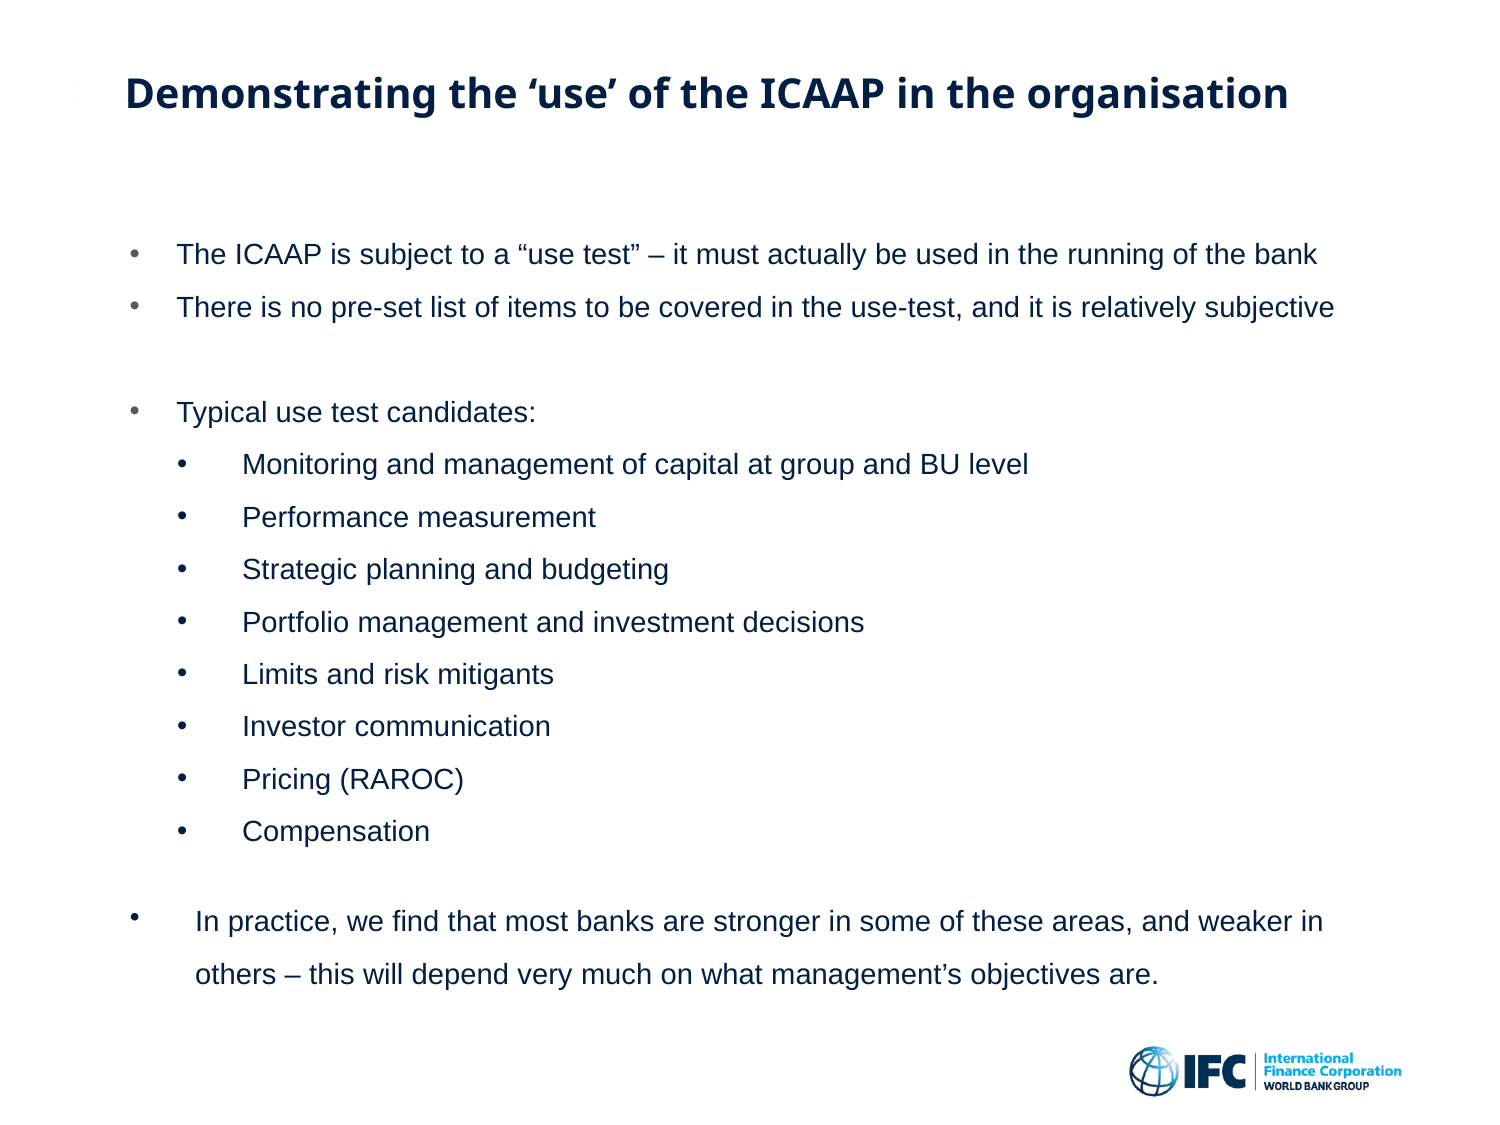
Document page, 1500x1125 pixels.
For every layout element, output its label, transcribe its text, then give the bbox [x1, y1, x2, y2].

text_box [53, 877, 1471, 918]
text_box The ICAAP is subject to a “use test” – it must actually be used in the running of the bank There is no pre-set list of items to be covered in the use-test, and it is relatively subjective Typical use test candidates: Monitoring and management of capital at group and BU level Performance measurement Strategic planning and budgeting Portfolio management and investment decisions Limits and risk mitigants Investor communication Pricing (RAROC) Compensation In practice, we find that most banks are stronger in some of these areas, and weaker in others – this will depend very much on what management’s objectives are. [129, 218, 1350, 877]
picture [1124, 1041, 1447, 1100]
text_box Demonstrating the ‘use’ of the ICAAP in the organisation [109, 59, 1415, 165]
